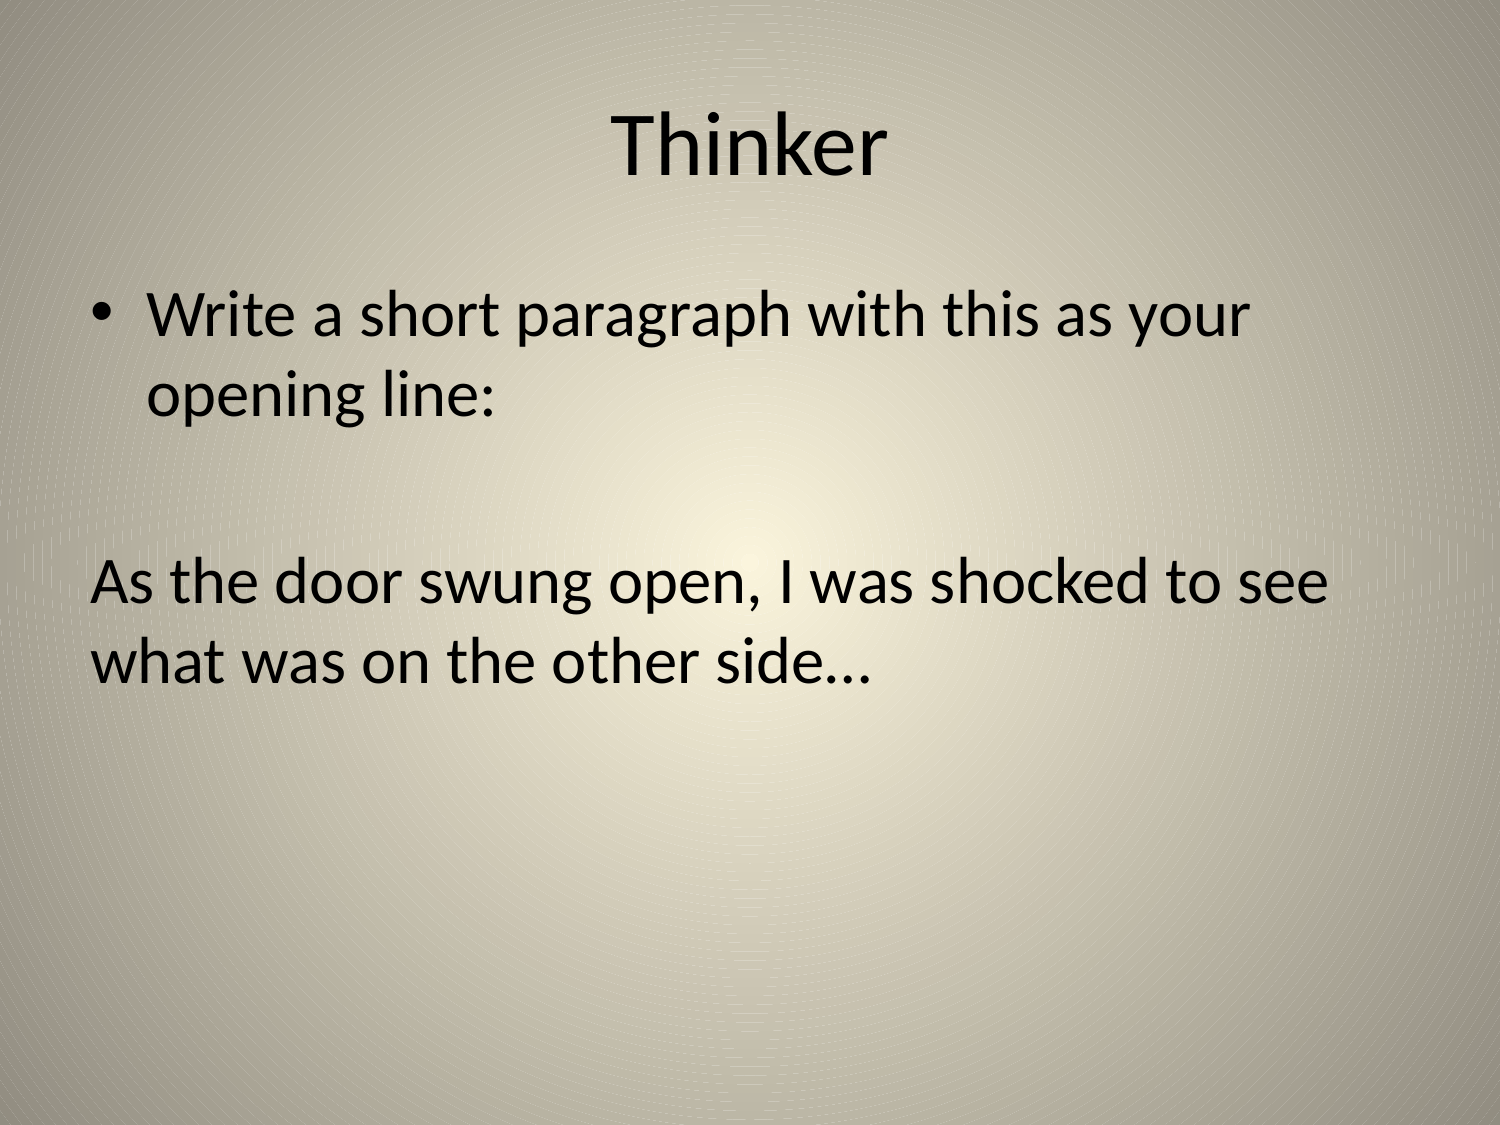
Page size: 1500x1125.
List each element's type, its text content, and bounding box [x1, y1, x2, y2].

title Thinker [75, 45, 1425, 233]
list Write a short paragraph with this as your opening line: As the door swung open, I was shocked to see what was on the other side… [75, 262, 1425, 1005]
